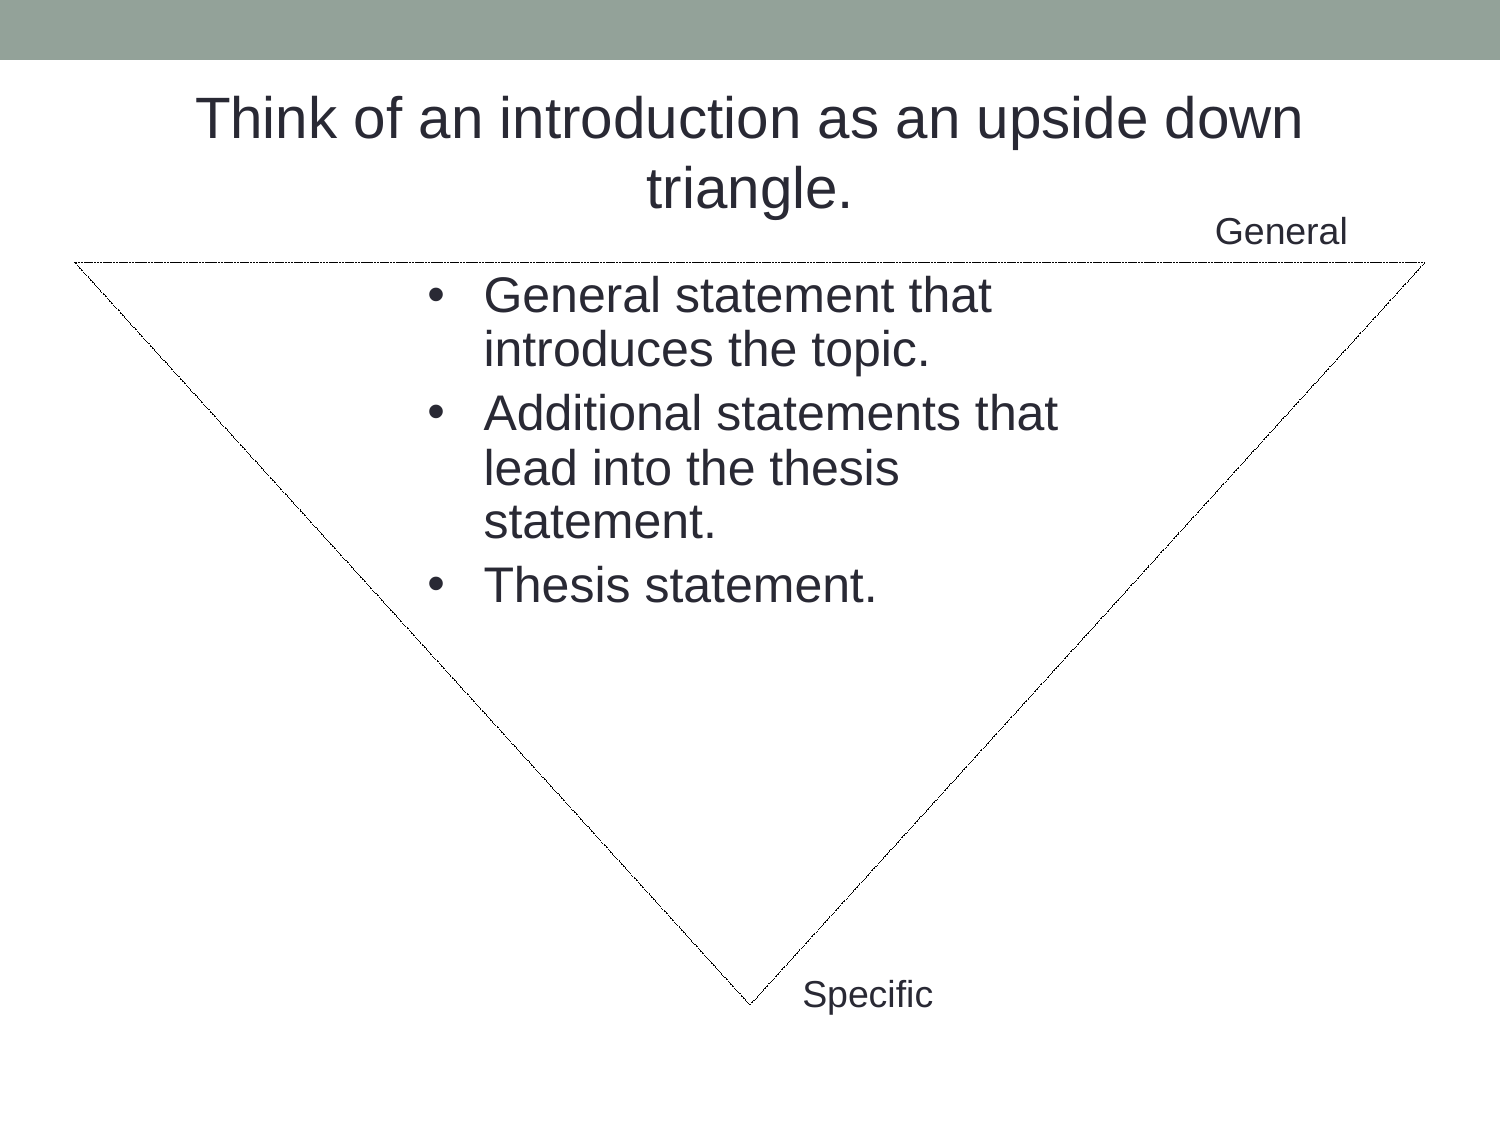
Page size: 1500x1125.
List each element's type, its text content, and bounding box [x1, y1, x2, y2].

text_box General [1199, 199, 1438, 260]
text_box General statement that introduces the topic. Additional statements that lead into the thesis statement. Thesis statement. [74, 262, 1425, 1005]
text_box Specific [787, 962, 1025, 1023]
text_box Think of an introduction as an upside down triangle. [75, 72, 1426, 261]
